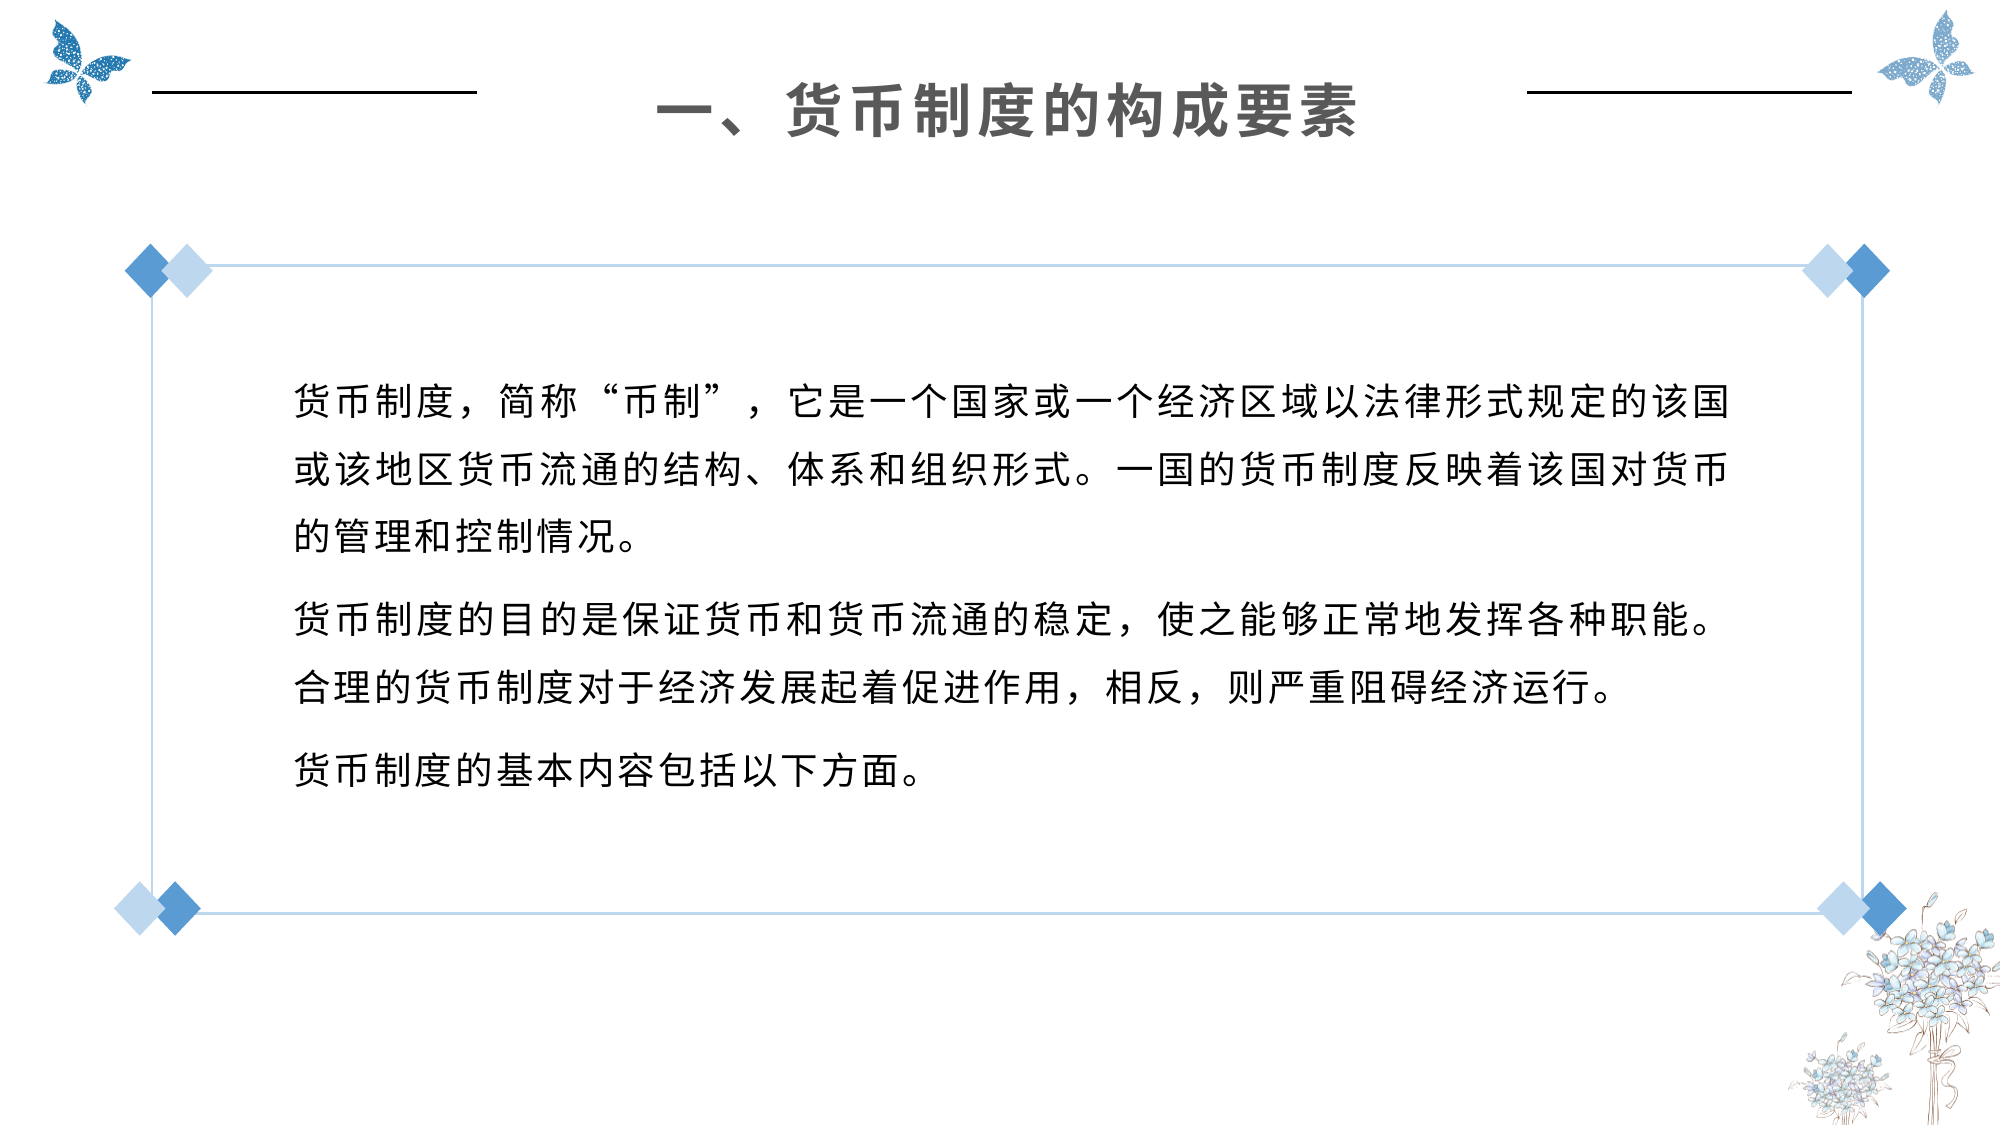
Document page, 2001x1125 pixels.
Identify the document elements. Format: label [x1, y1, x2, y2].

text_box [151, 66, 1852, 153]
picture [1788, 892, 2000, 1125]
text_box [114, 243, 1907, 936]
